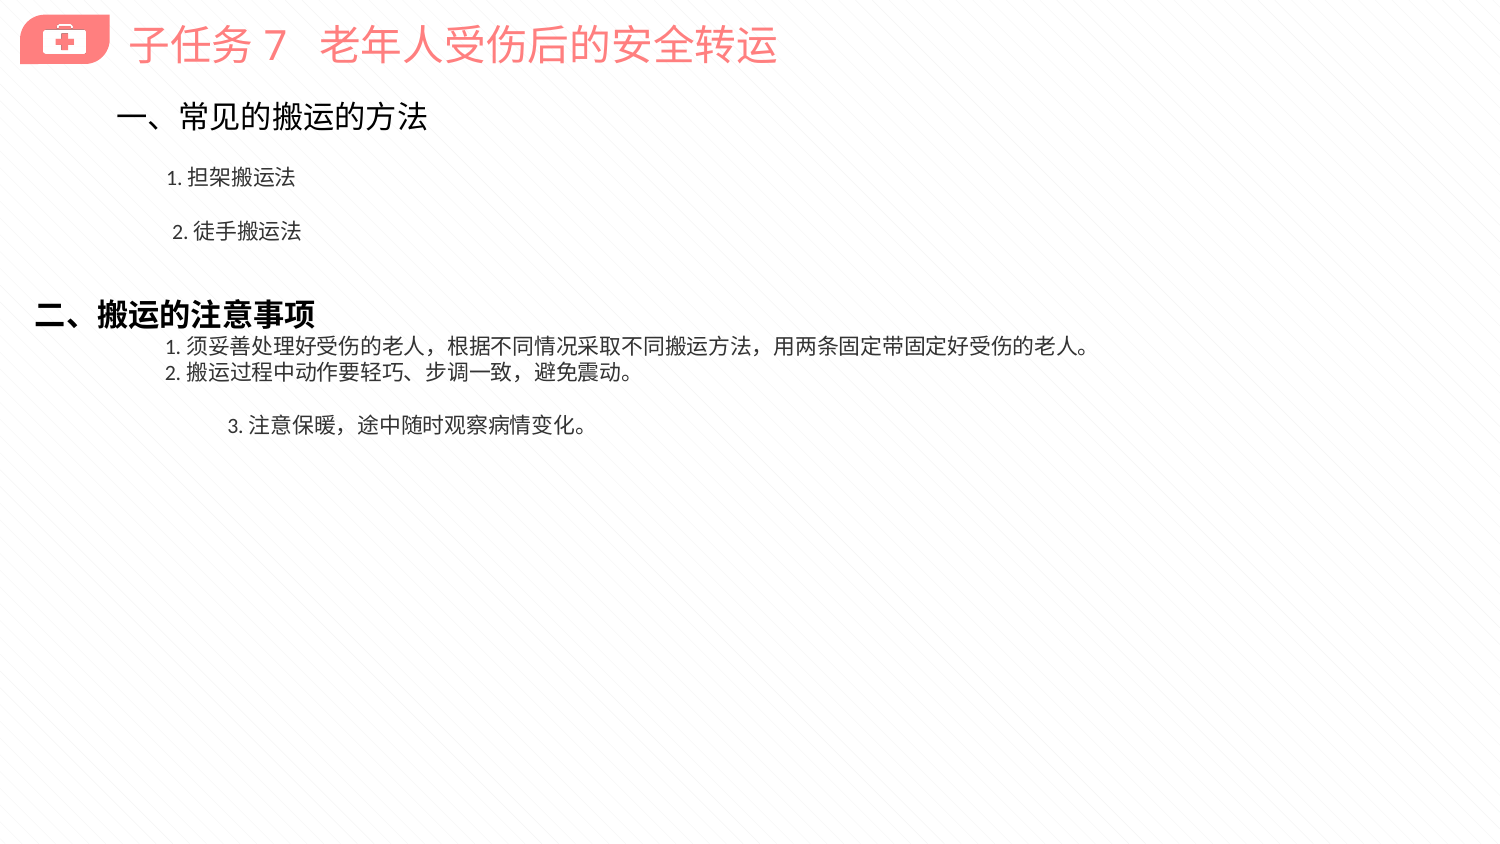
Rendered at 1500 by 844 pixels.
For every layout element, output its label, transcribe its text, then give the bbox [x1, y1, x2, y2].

text_box 一、常见的搬运的方法 [101, 90, 935, 143]
text_box 二、搬运的注意事项 1.须妥善处理好受伤的老人，根据不同情况采取不同搬运方法，用两条固定带固定好受伤的老人。 2.搬运过程中动作要轻巧、步调一致，避免震动。 3.注意保暖，途中随时观察病情变化。 [20, 287, 1319, 445]
text_box 2.徒手搬运法 [157, 210, 991, 252]
text_box 1.担架搬运法 [145, 155, 980, 197]
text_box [19, 11, 991, 78]
